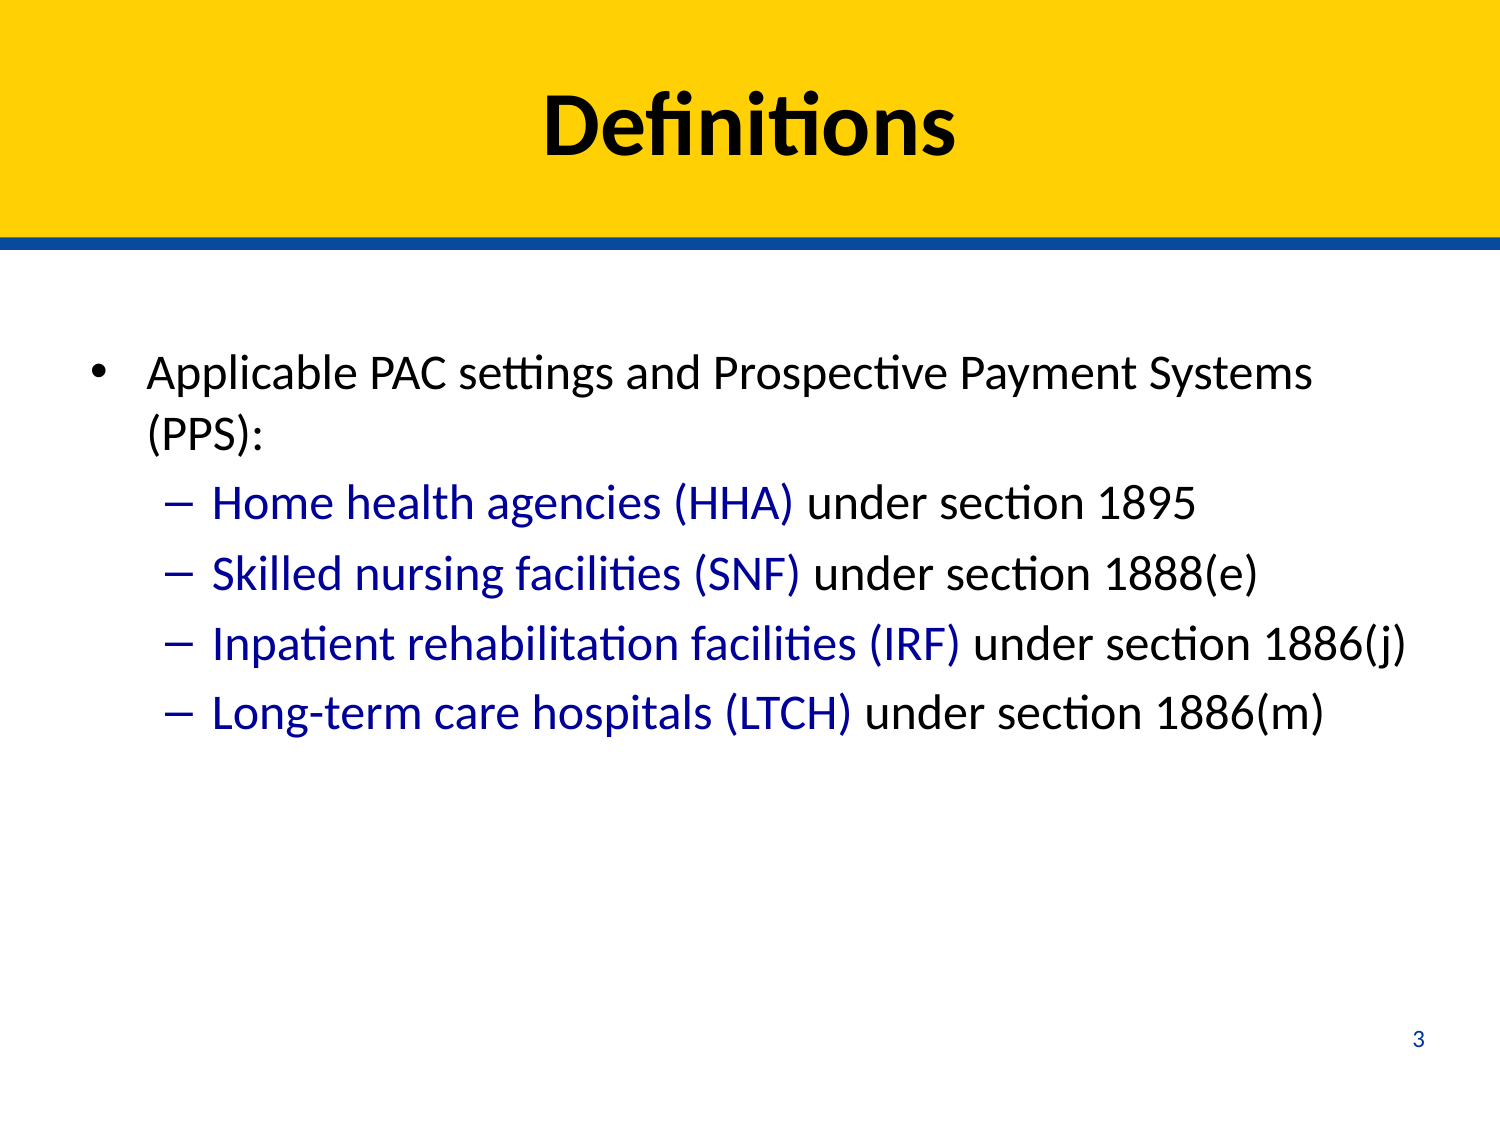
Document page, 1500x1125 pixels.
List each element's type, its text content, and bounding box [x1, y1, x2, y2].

title Definitions [0, 0, 1500, 238]
list Applicable PAC settings and Prospective Payment Systems (PPS): Home health agencies (HHA) under section 1895 Skilled nursing facilities (SNF) under section 1888(e) Inpatient rehabilitation facilities (IRF) under section 1886(j) Long-term care hospitals (LTCH) under section 1886(m) [75, 262, 1425, 1005]
slide_number 3 [1374, 999, 1463, 1075]
